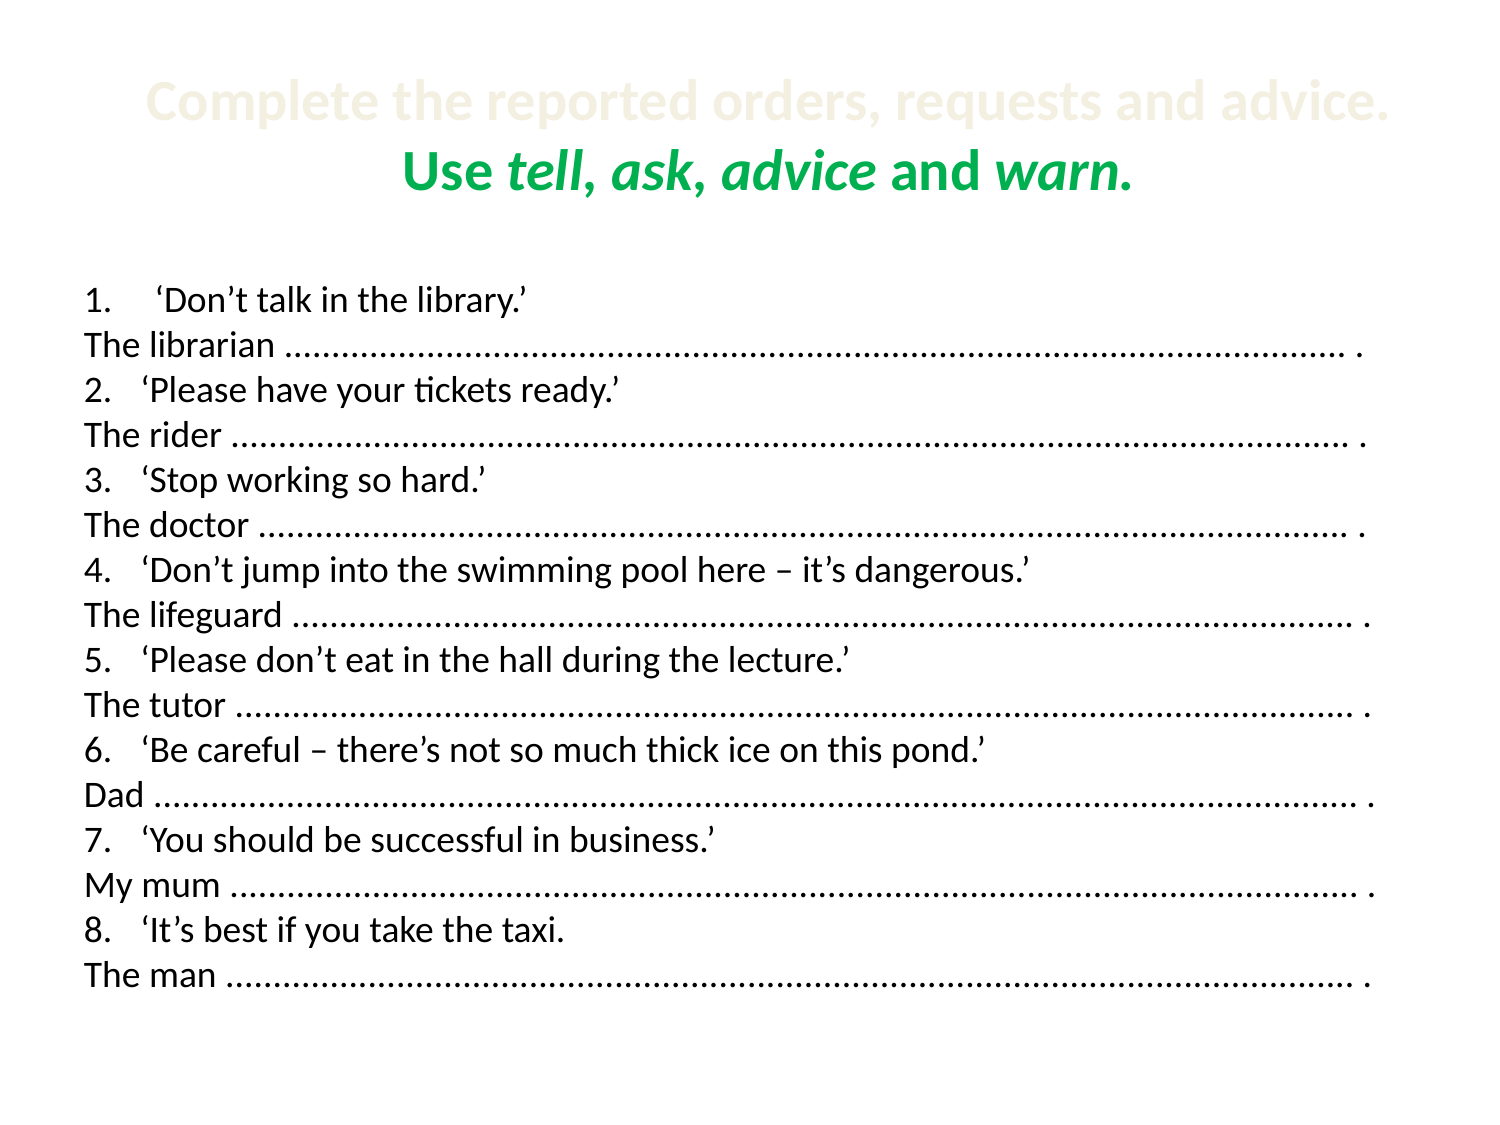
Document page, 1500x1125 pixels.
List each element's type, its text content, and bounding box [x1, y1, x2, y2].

text_box 1. ‘Don’t talk in the library.’ The librarian ................................................................................................................ . ‘Please have your tickets ready.’ The rider ...................................................................................................................... . ‘Stop working so hard.’ The doctor ................................................................................................................... . ‘Don’t jump into the swimming pool here – it’s dangerous.’ The lifeguard ................................................................................................................ . ‘Please don’t eat in the hall during the lecture.’ The tutor ...................................................................................................................... . ‘Be careful – there’s not so much thick ice on this pond.’ Dad ............................................................................................................................... . ‘You should be successful in business.’ My mum ....................................................................................................................... . ‘It’s best if you take the taxi. The man ....................................................................................................................... . [69, 267, 1500, 1047]
text_box Complete the reported orders, requests and advice. Use tell, ask, advice and warn. [131, 54, 1407, 210]
